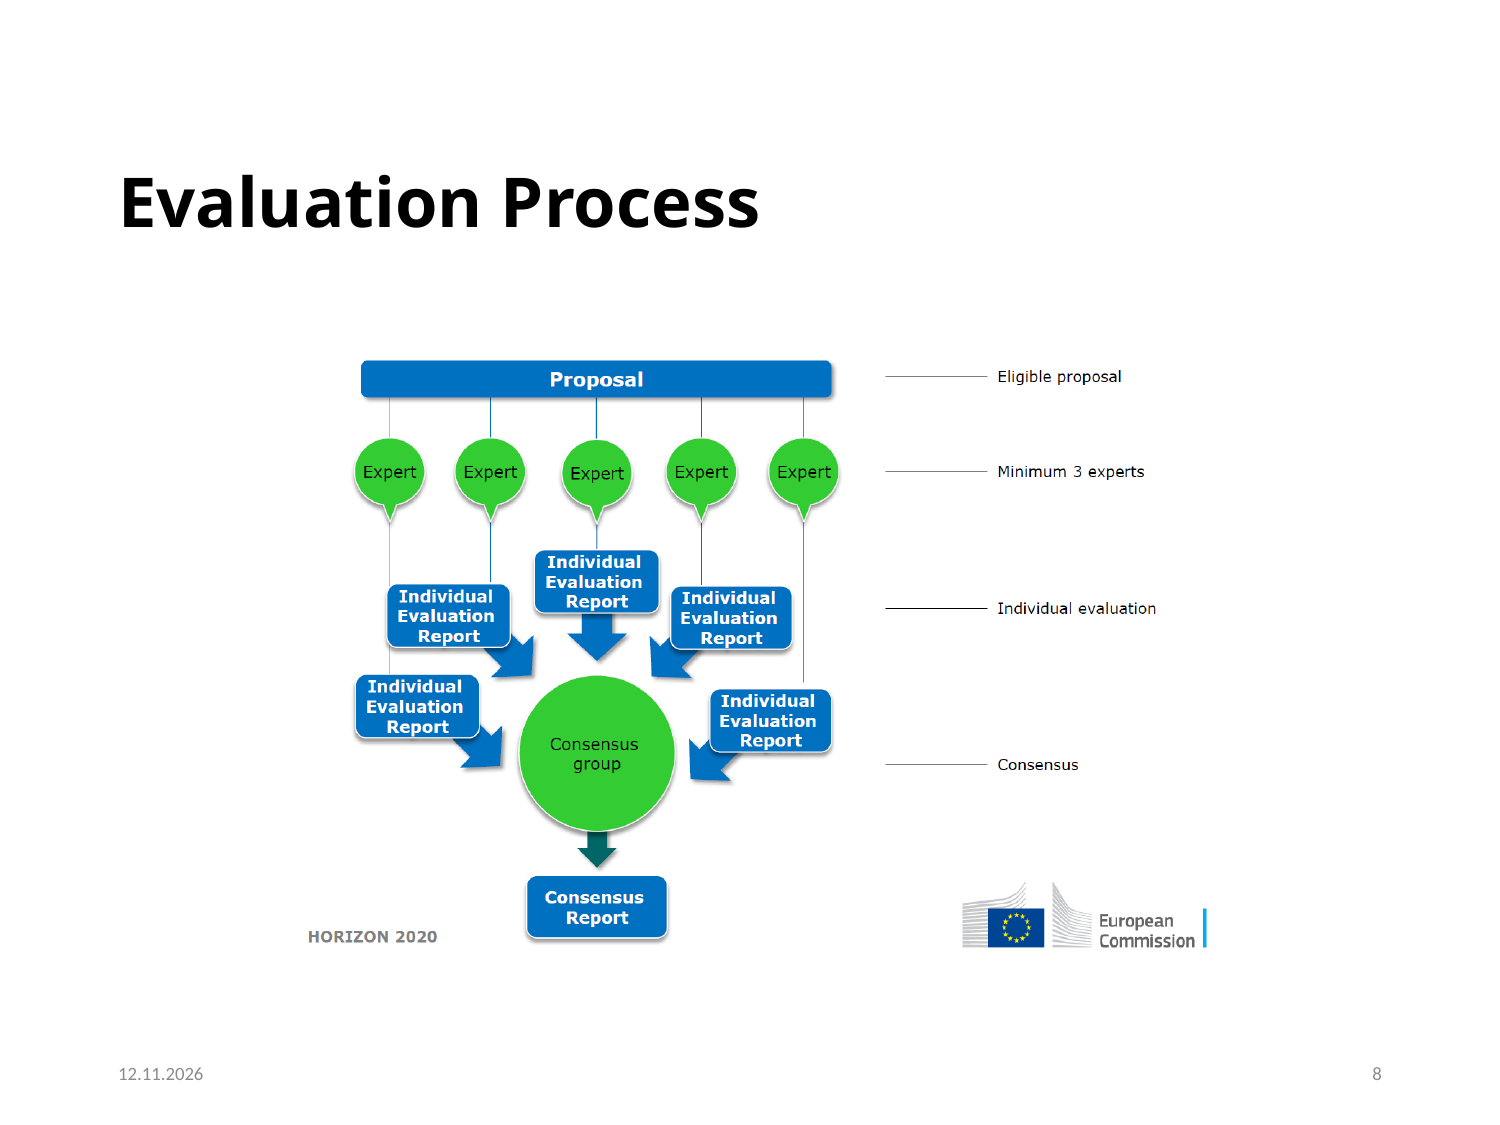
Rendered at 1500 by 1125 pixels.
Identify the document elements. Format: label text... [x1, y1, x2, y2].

title Evaluation Process [103, 59, 1397, 278]
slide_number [103, 1042, 441, 1103]
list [253, 314, 1214, 955]
slide_number 8 [1059, 1042, 1397, 1103]
